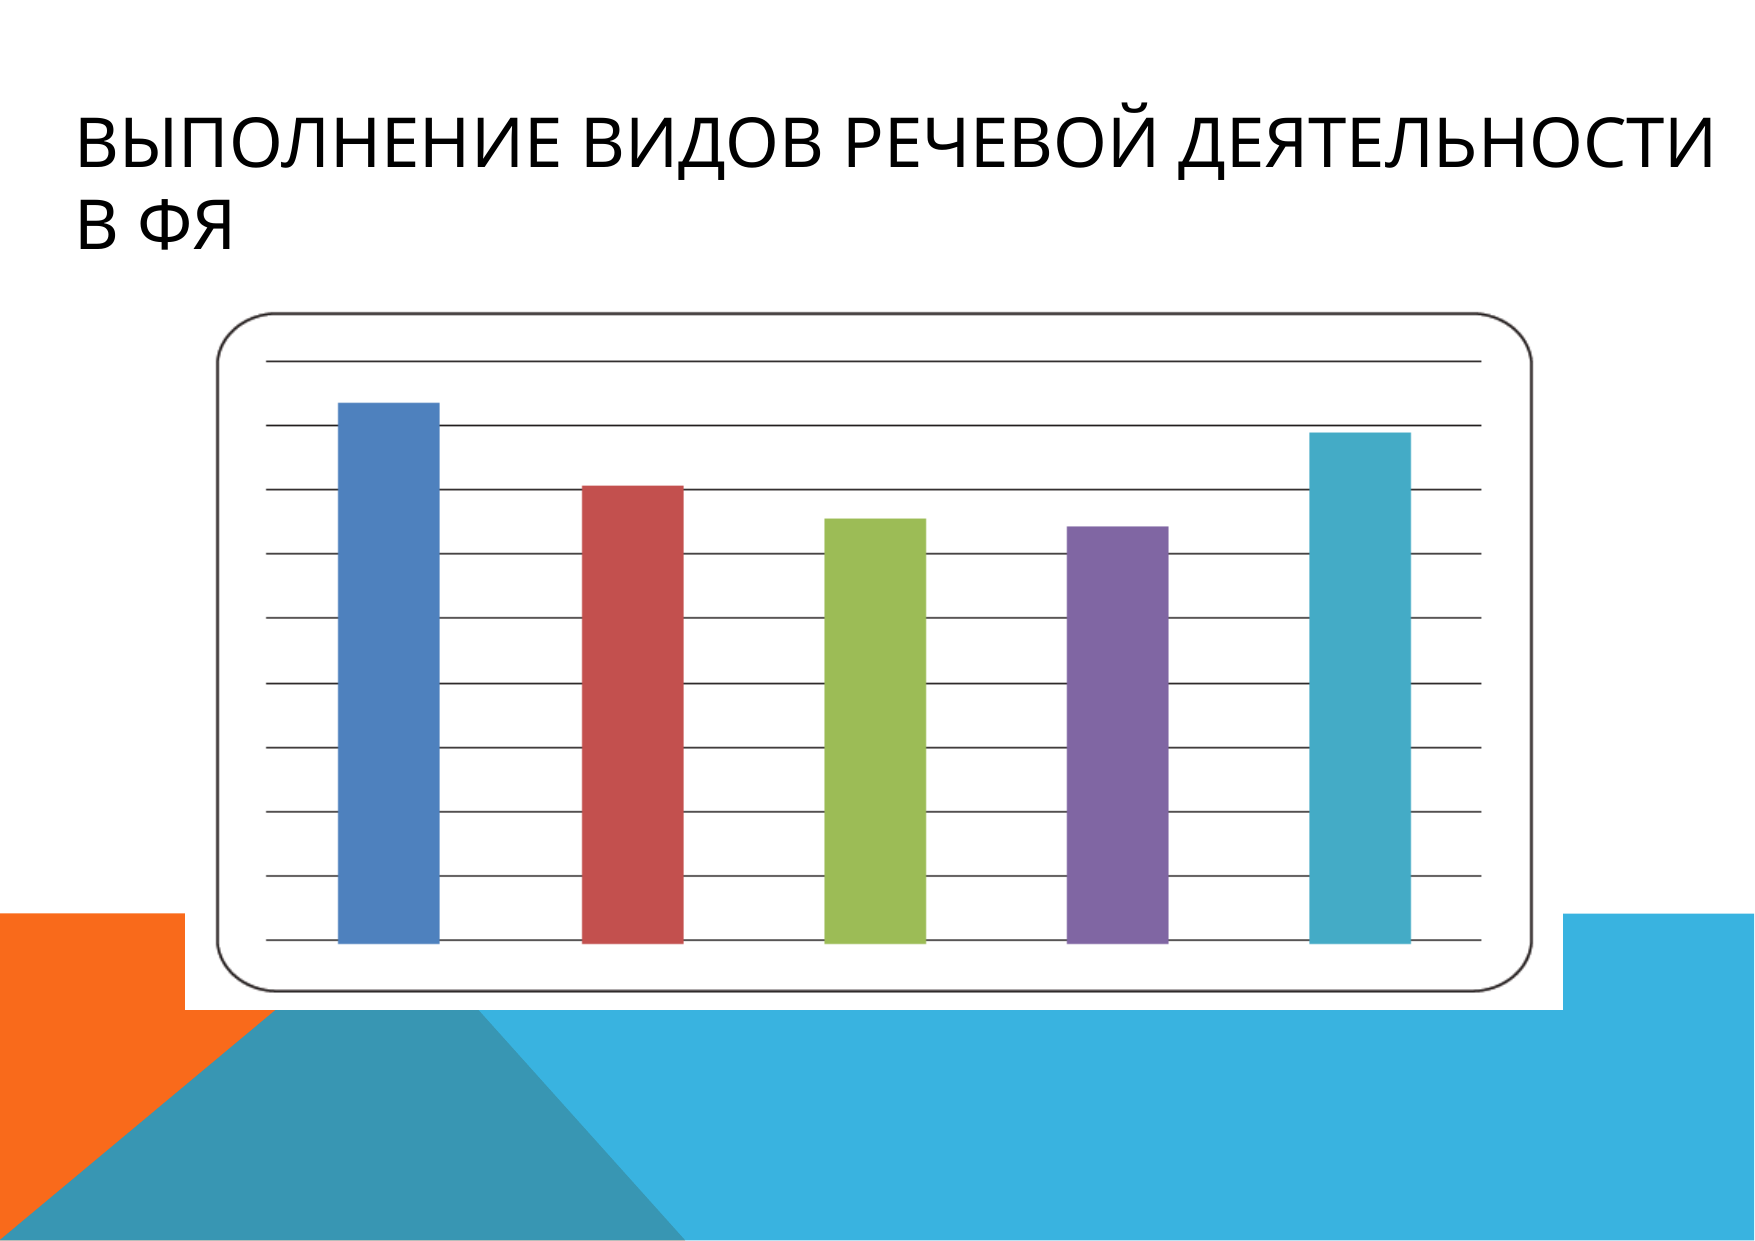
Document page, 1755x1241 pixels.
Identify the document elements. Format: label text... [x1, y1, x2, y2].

picture [185, 303, 1563, 1011]
title Выполнение видов речевой деятельности в ФЯ [57, 88, 1755, 273]
